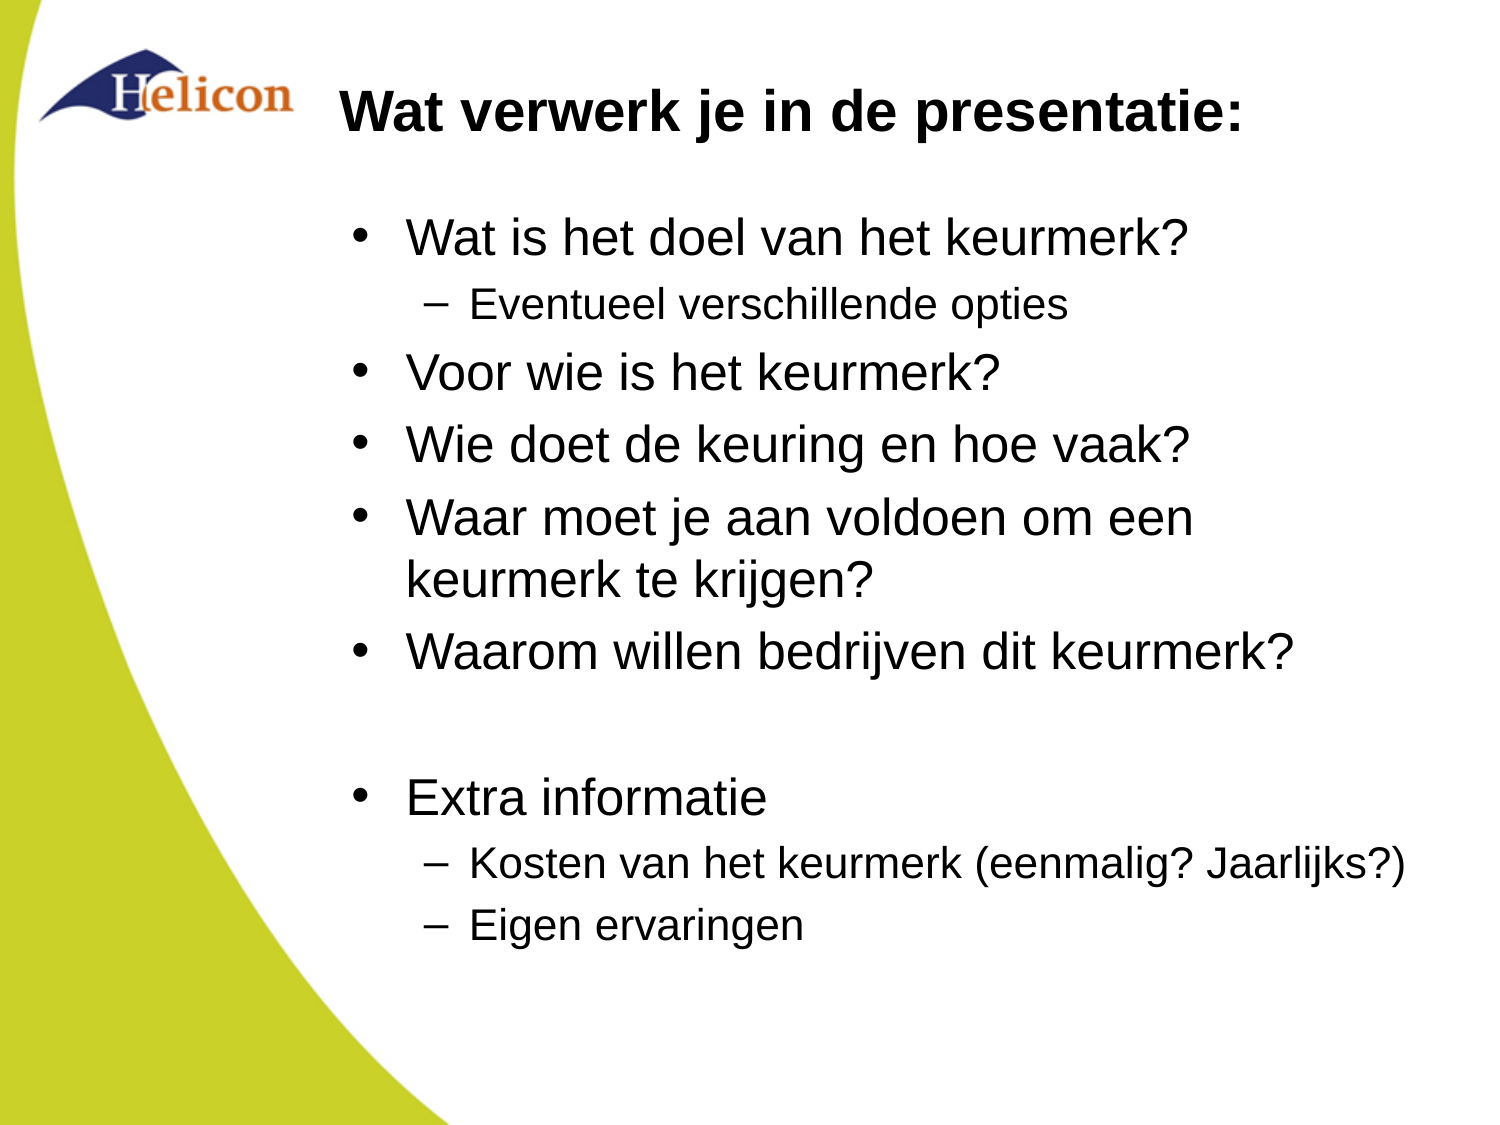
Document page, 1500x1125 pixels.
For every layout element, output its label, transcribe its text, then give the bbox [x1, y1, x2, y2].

title Wat verwerk je in de presentatie: [324, 54, 1415, 161]
picture [0, 0, 1500, 1125]
list Wat is het doel van het keurmerk? Eventueel verschillende opties Voor wie is het keurmerk? Wie doet de keuring en hoe vaak? Waar moet je aan voldoen om een keurmerk te krijgen? Waarom willen bedrijven dit keurmerk? Extra informatie Kosten van het keurmerk (eenmalig? Jaarlijks?) Eigen ervaringen [336, 196, 1425, 1005]
